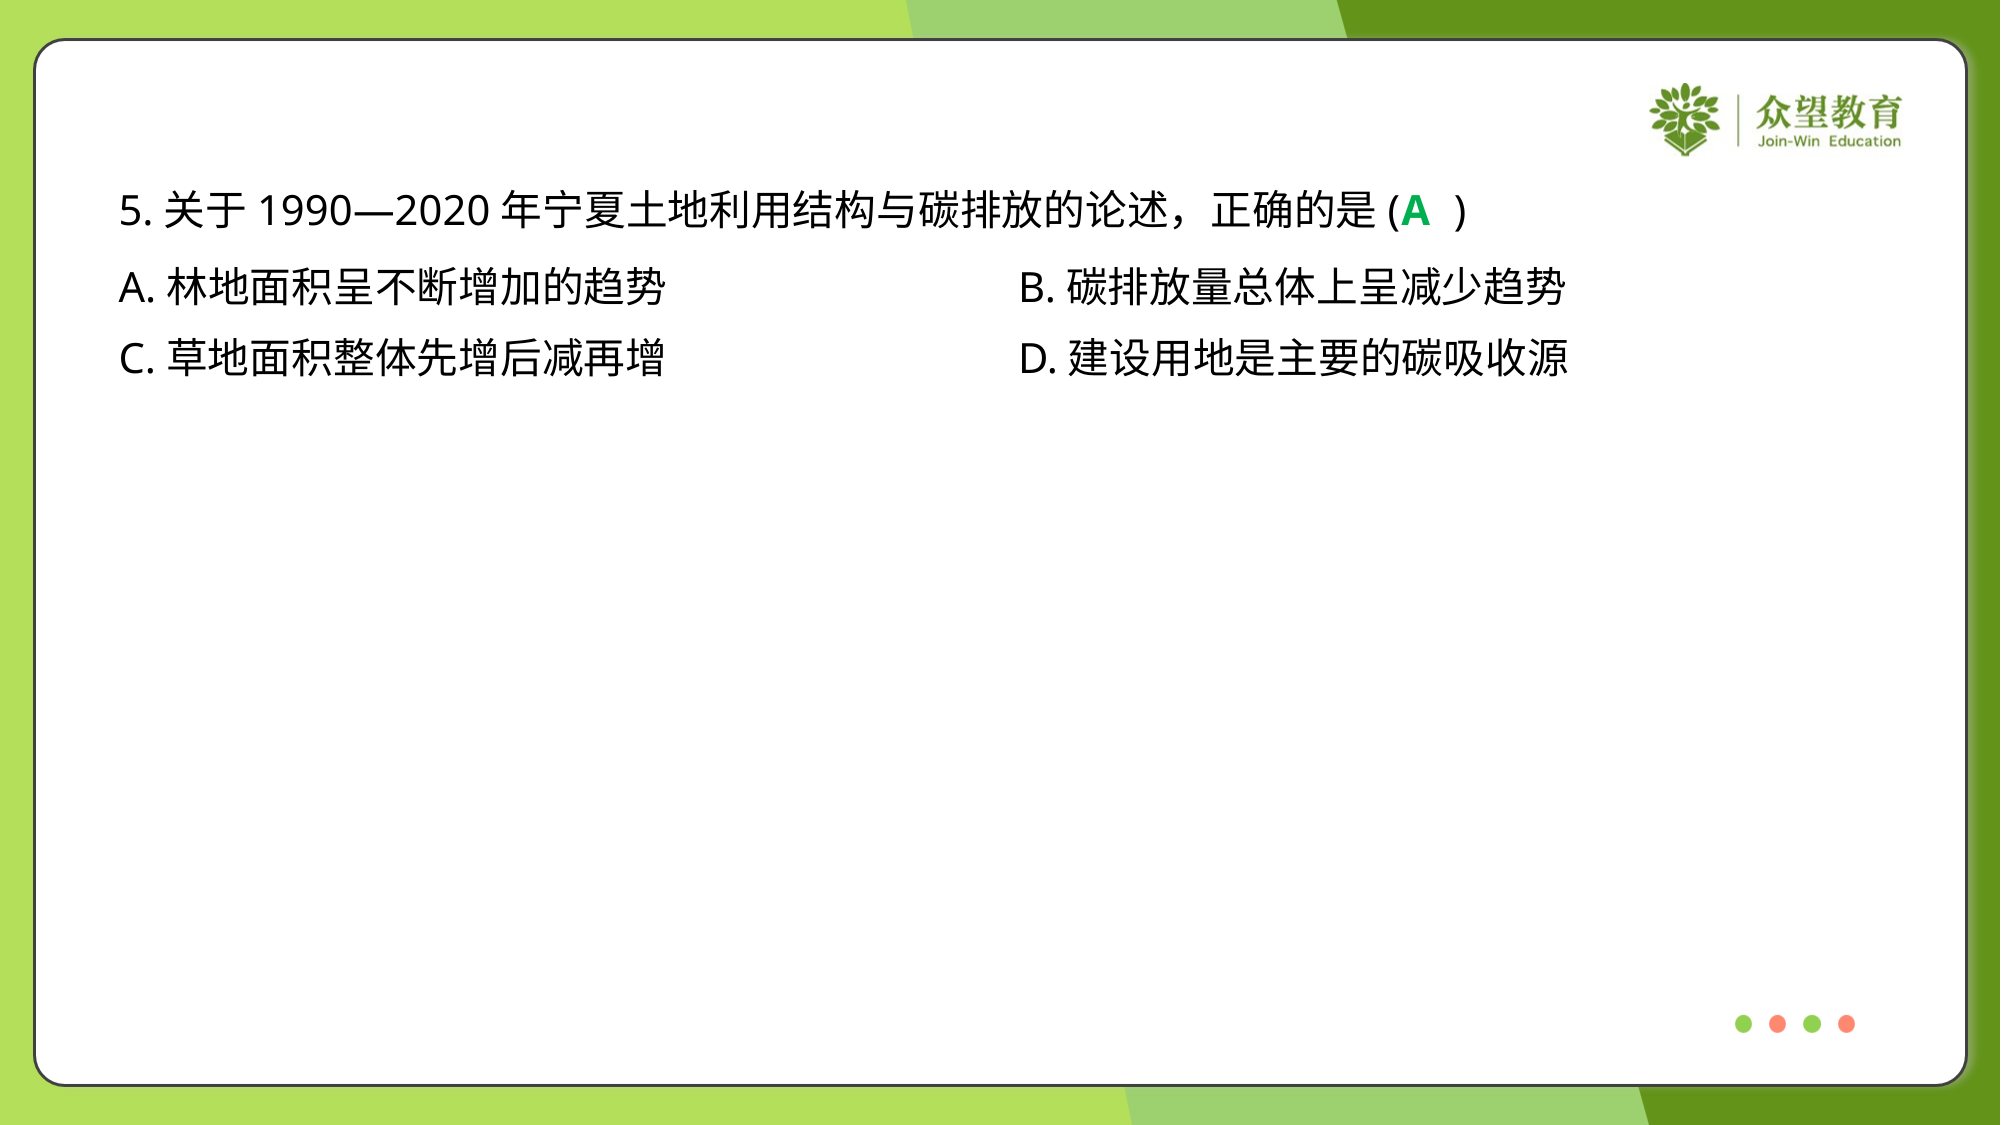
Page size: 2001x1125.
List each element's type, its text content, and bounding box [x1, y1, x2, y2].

text_box A.林地面积呈不断增加的趋势 B.碳排放量总体上呈减少趋势 C.草地面积整体先增后减再增 D.建设用地是主要的碳吸收源 [118, 235, 1883, 374]
text_box A [1385, 158, 1447, 226]
picture [0, 0, 2000, 1125]
text_box 5.关于1990—2020年宁夏土地利用结构与碳排放的论述，正确的是( ) [1447, 158, 1883, 226]
text_box 5.关于1990—2020年宁夏土地利用结构与碳排放的论述，正确的是( ) [118, 158, 1385, 226]
